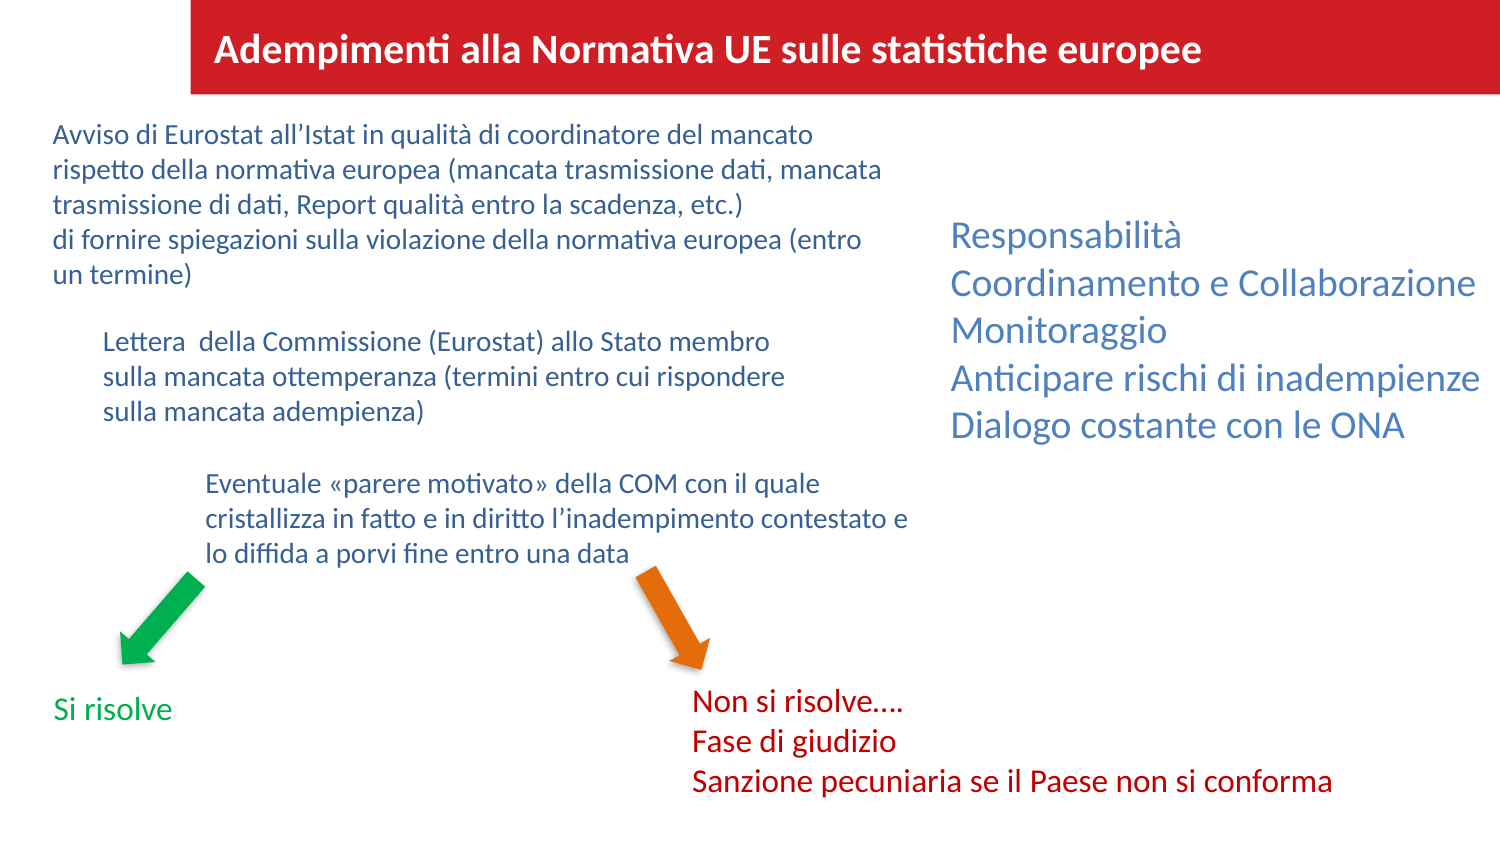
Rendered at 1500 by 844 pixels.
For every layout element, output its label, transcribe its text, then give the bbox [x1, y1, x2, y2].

text_box Non si risolve…. Fase di giudizio Sanzione pecuniaria se il Paese non si conforma [677, 672, 1349, 807]
text_box Adempimenti alla Normativa UE sulle statistiche europee [214, 21, 1463, 72]
text_box [119, 570, 206, 666]
text_box Si risolve [38, 679, 188, 735]
text_box [634, 565, 711, 671]
text_box Lettera della Commissione (Eurostat) allo Stato membro sulla mancata ottemperanza (termini entro cui rispondere sulla mancata adempienza) [88, 314, 839, 435]
text_box Avviso di Eurostat all’Istat in qualità di coordinatore del mancato rispetto della normativa europea (mancata trasmissione dati, mancata trasmissione di dati, Report qualità entro la scadenza, etc.) di fornire spiegazioni sulla violazione della normativa europea (entro un termine) [38, 108, 912, 298]
text_box [190, 0, 1500, 95]
text_box Eventuale «parere motivato» della COM con il quale cristallizza in fatto e in diritto l’inadempimento contestato e lo diffida a porvi fine entro una data [190, 457, 941, 577]
text_box Responsabilità Coordinamento e Collaborazione Monitoraggio Anticipare rischi di inadempienze Dialogo costante con le ONA [935, 202, 1497, 502]
